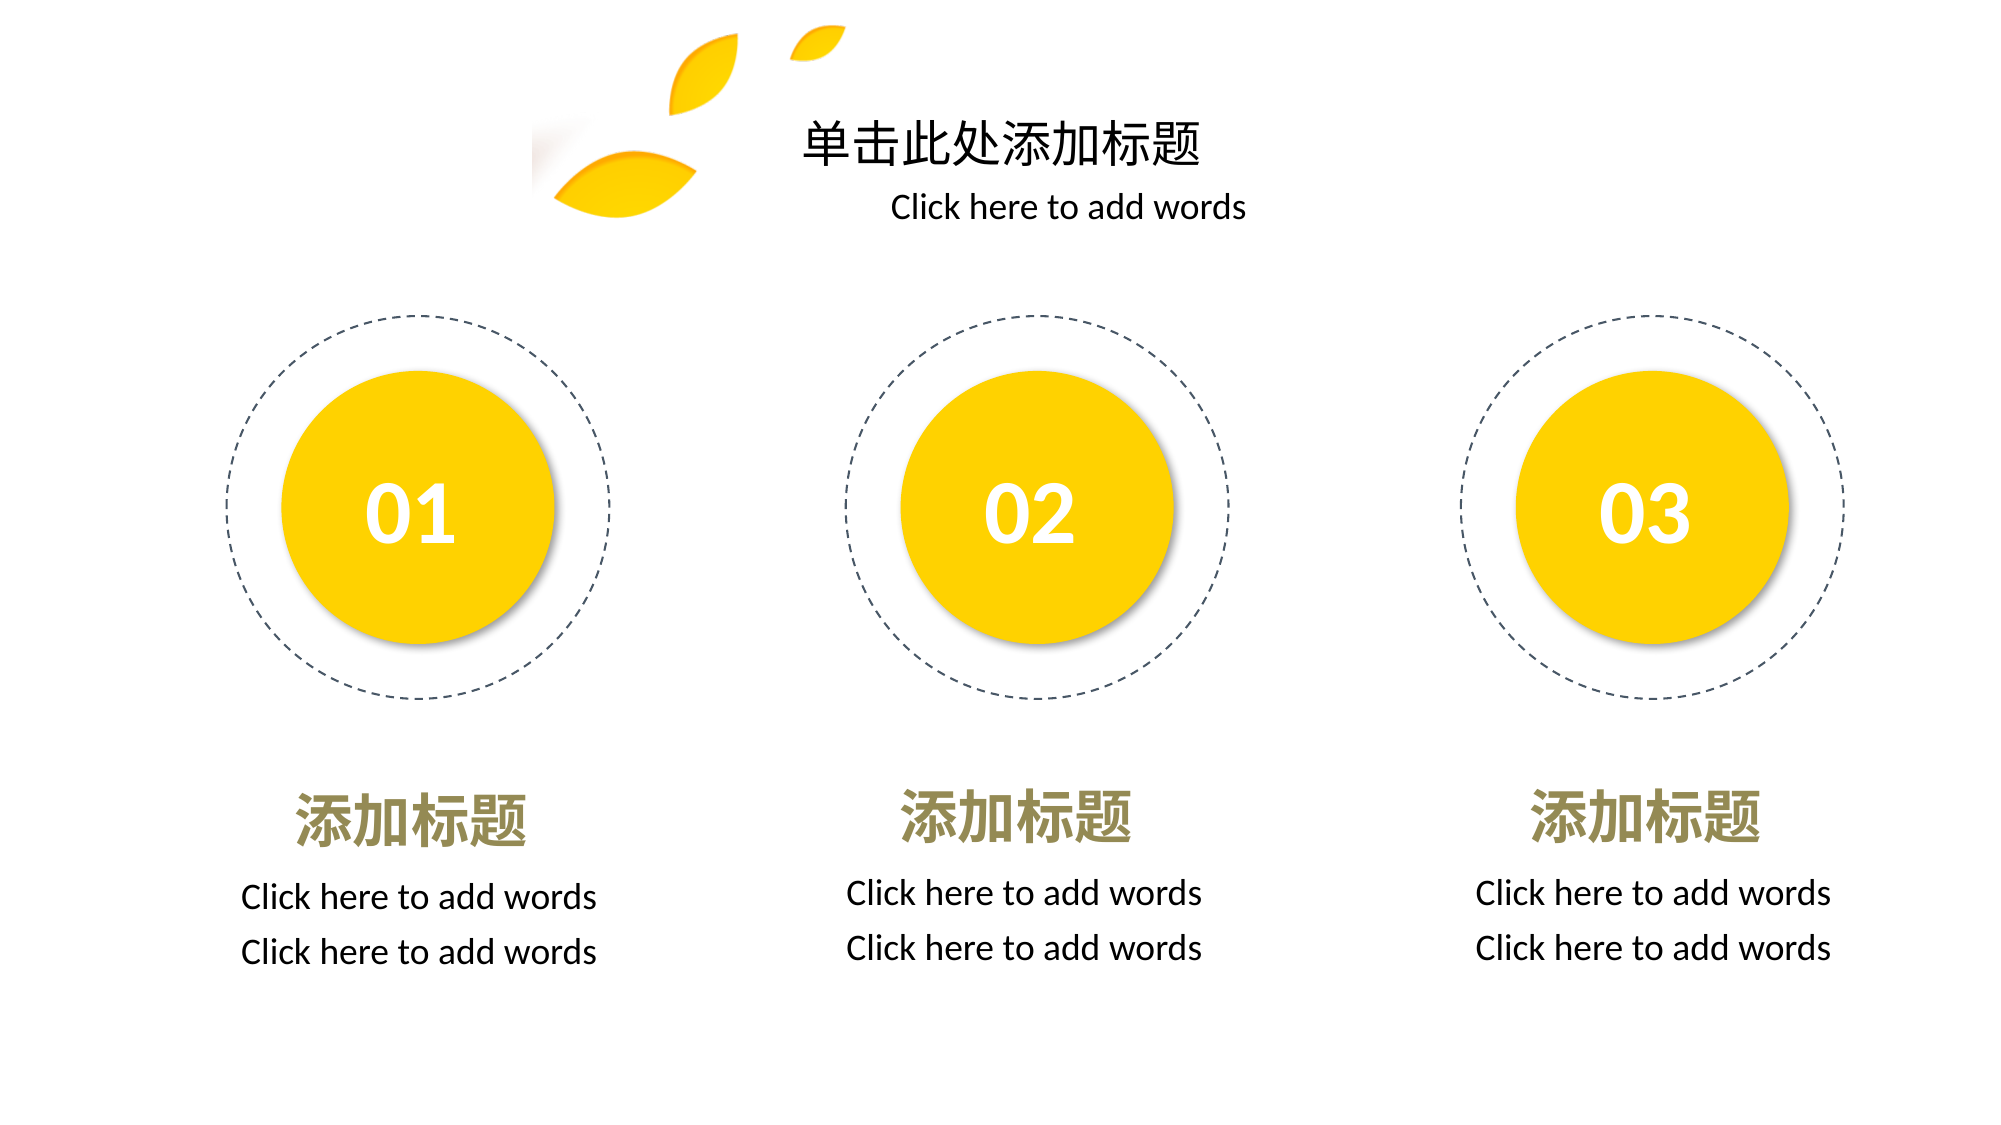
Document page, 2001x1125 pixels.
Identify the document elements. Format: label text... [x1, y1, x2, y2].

text_box 添加标题 [885, 772, 1328, 858]
text_box Click here to add words [1460, 915, 1873, 976]
text_box Click here to add words [226, 864, 639, 919]
text_box Click here to add words [226, 919, 639, 980]
text_box 添加标题 [1514, 772, 1958, 858]
text_box Click here to add words [831, 860, 1244, 915]
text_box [1460, 316, 1844, 699]
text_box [226, 316, 610, 699]
text_box Click here to add words [966, 174, 1472, 235]
text_box 添加标题 [279, 776, 723, 862]
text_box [845, 316, 1229, 699]
picture [532, 0, 966, 239]
text_box Click here to add words [1460, 860, 1873, 915]
text_box 单击此处添加标题 [966, 104, 1382, 174]
text_box Click here to add words [831, 915, 1244, 976]
